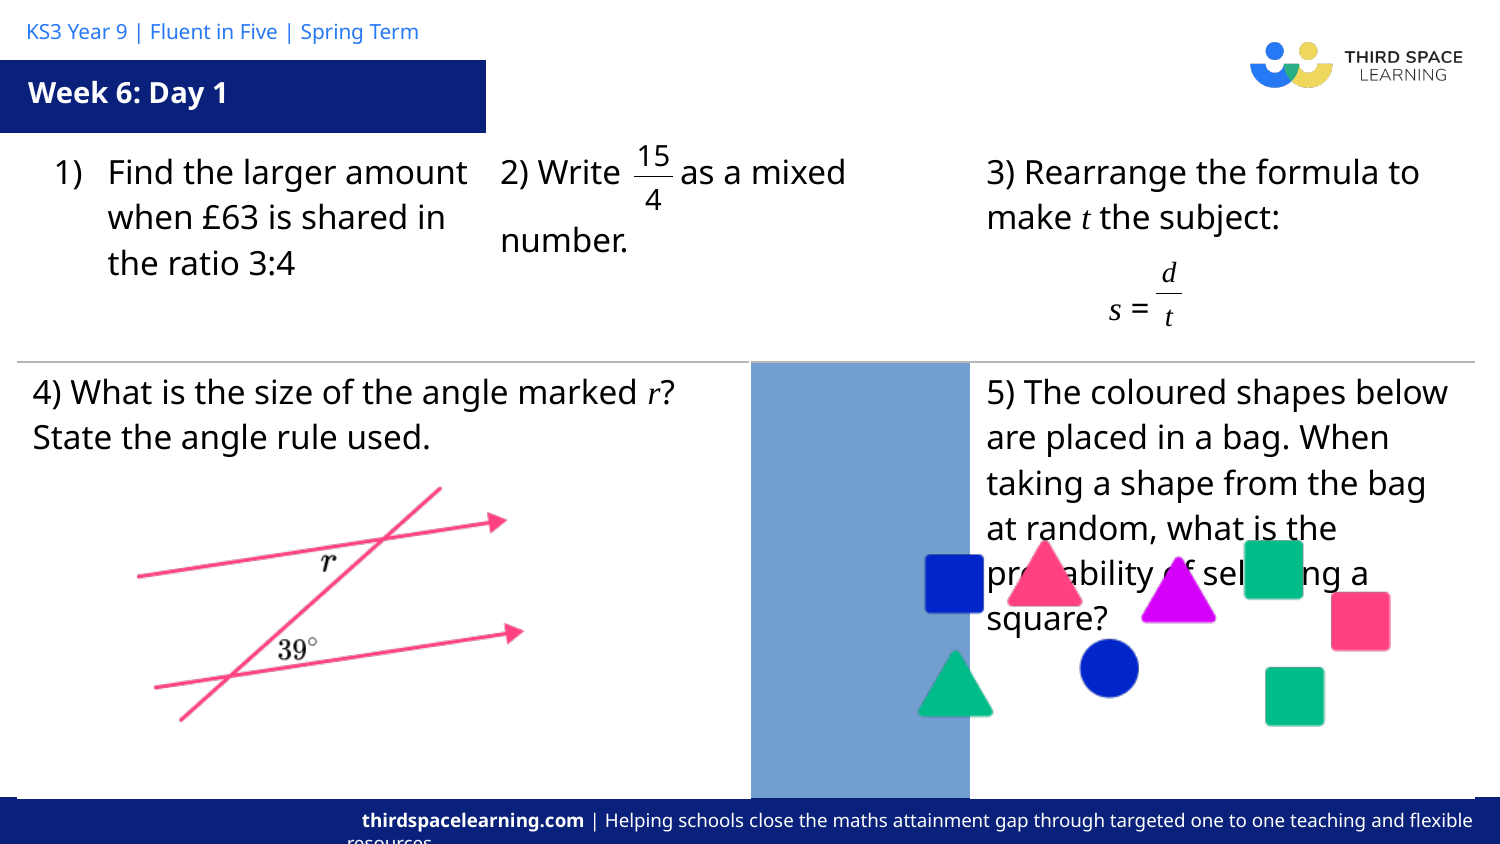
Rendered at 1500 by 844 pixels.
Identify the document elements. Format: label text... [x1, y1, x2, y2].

picture [136, 486, 526, 723]
table_header 2) Write as a mixed number. [486, 142, 970, 361]
table_header Find the larger amount when £63 is shared in the ratio 3:4 [19, 142, 484, 361]
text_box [633, 136, 673, 217]
table_header 3) Rearrange the formula to make t the subject: s = [972, 142, 1474, 361]
picture [1250, 33, 1465, 99]
table_cell 5) The coloured shapes below are placed in a bag. When taking a shape from the bag at random, what is the probability of selecting a square? [972, 363, 1474, 797]
text_box Week 6: Day 1 [13, 59, 383, 125]
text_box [1155, 253, 1183, 333]
table_cell 4) What is the size of the angle marked r? State the angle rule used. [19, 363, 749, 797]
picture [909, 535, 1391, 742]
